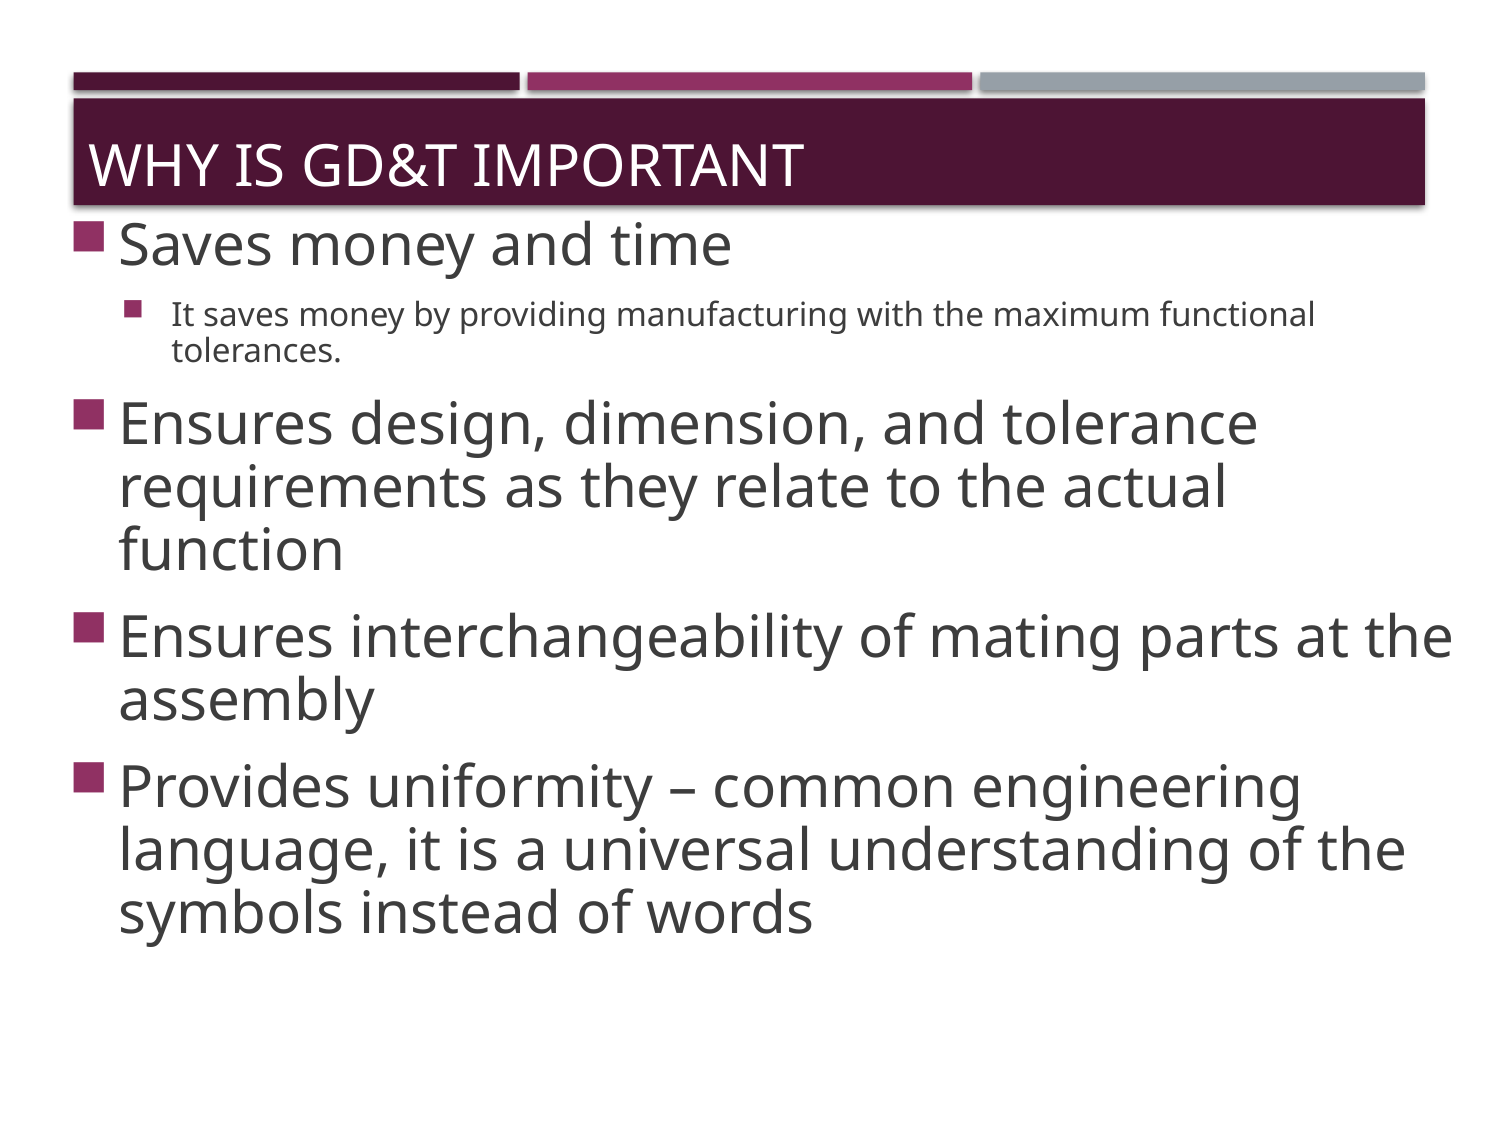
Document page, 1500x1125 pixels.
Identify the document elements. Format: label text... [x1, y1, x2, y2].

title Why is GD&T Important [73, 98, 1425, 206]
list Saves money and time It saves money by providing manufacturing with the maximum functional tolerances. Ensures design, dimension, and tolerance requirements as they relate to the actual function Ensures interchangeability of mating parts at the assembly Provides uniformity – common engineering language, it is a universal understanding of the symbols instead of words [53, 208, 1471, 929]
